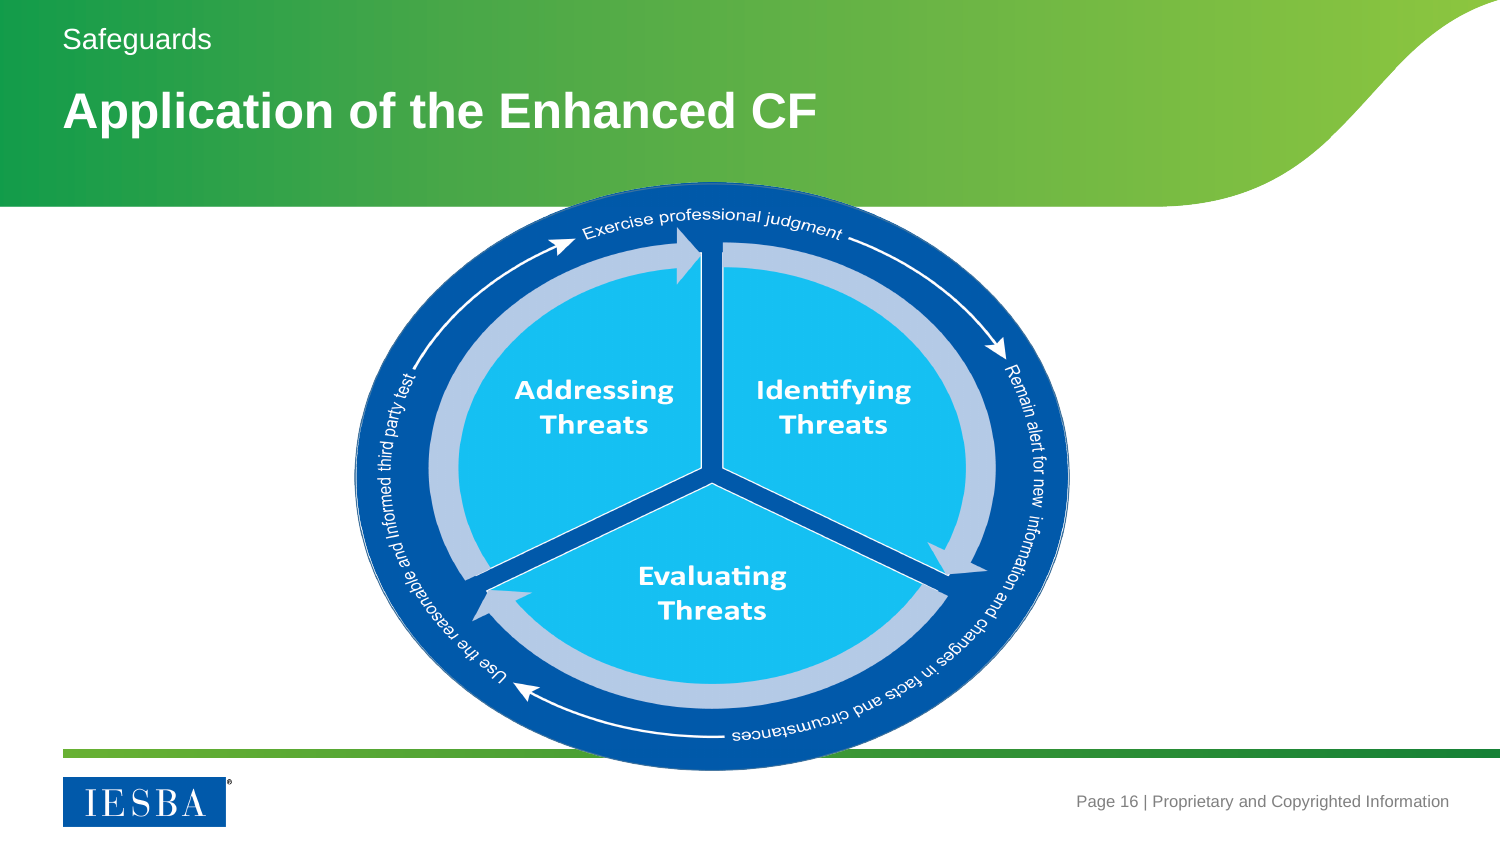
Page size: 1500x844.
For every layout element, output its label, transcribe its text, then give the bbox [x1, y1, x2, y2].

subtitle Safeguards [62, 20, 500, 49]
title Application of the Enhanced CF [62, 75, 1300, 142]
picture [63, 777, 232, 827]
picture [0, 0, 1500, 771]
